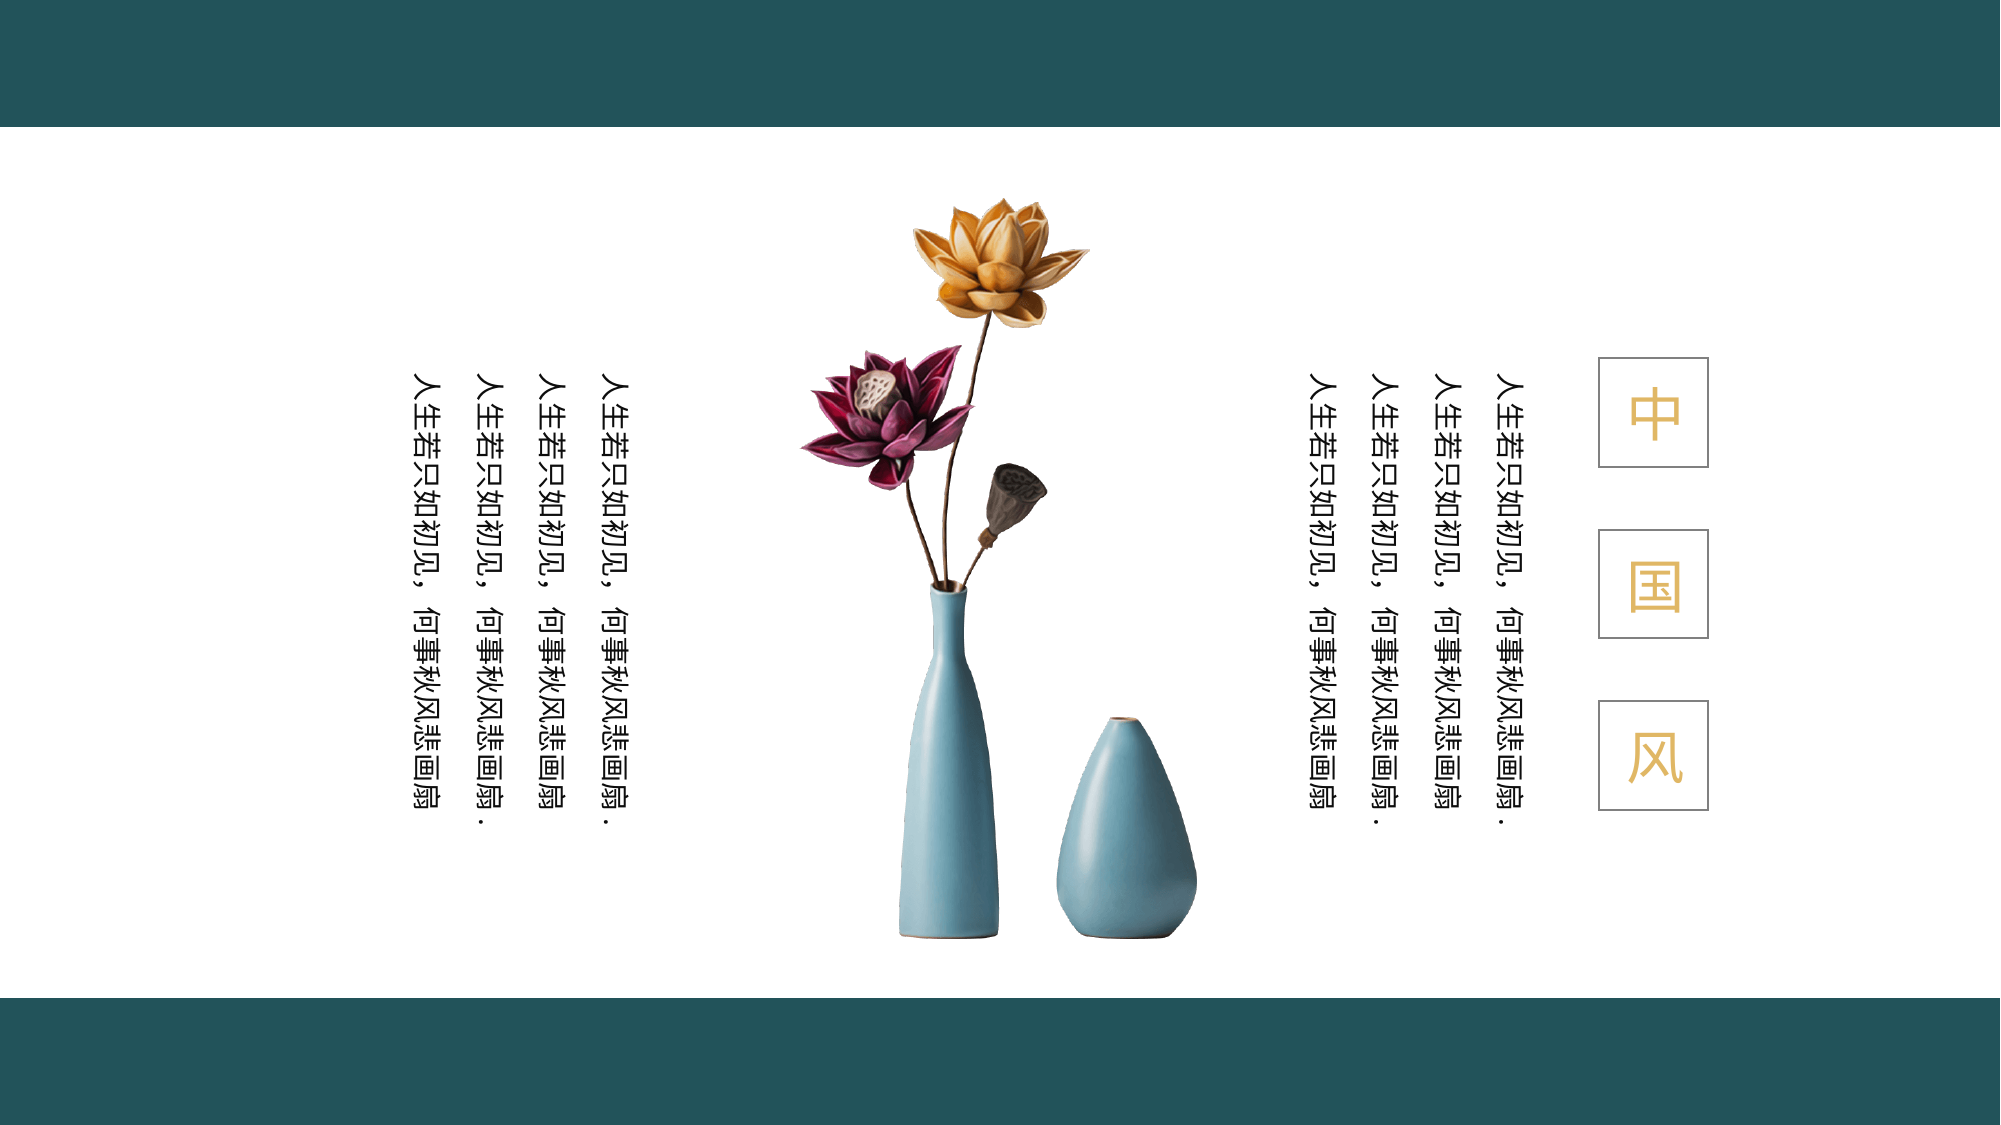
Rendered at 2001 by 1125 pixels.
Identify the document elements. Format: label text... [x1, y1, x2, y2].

text_box 人生若只如初见，何事秋风悲画扇.人生若只如初见，何事秋风悲画扇 人生若只如初见，何事秋风悲画扇.人生若只如初见，何事秋风悲画扇 [196, 358, 669, 847]
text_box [1599, 358, 1708, 467]
text_box 人生若只如初见，何事秋风悲画扇.人生若只如初见，何事秋风悲画扇 人生若只如初见，何事秋风悲画扇.人生若只如初见，何事秋风悲画扇 [1197, 358, 1564, 847]
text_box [1599, 529, 1708, 639]
picture [799, 198, 1197, 939]
text_box [0, 126, 2000, 999]
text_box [1599, 701, 1708, 810]
